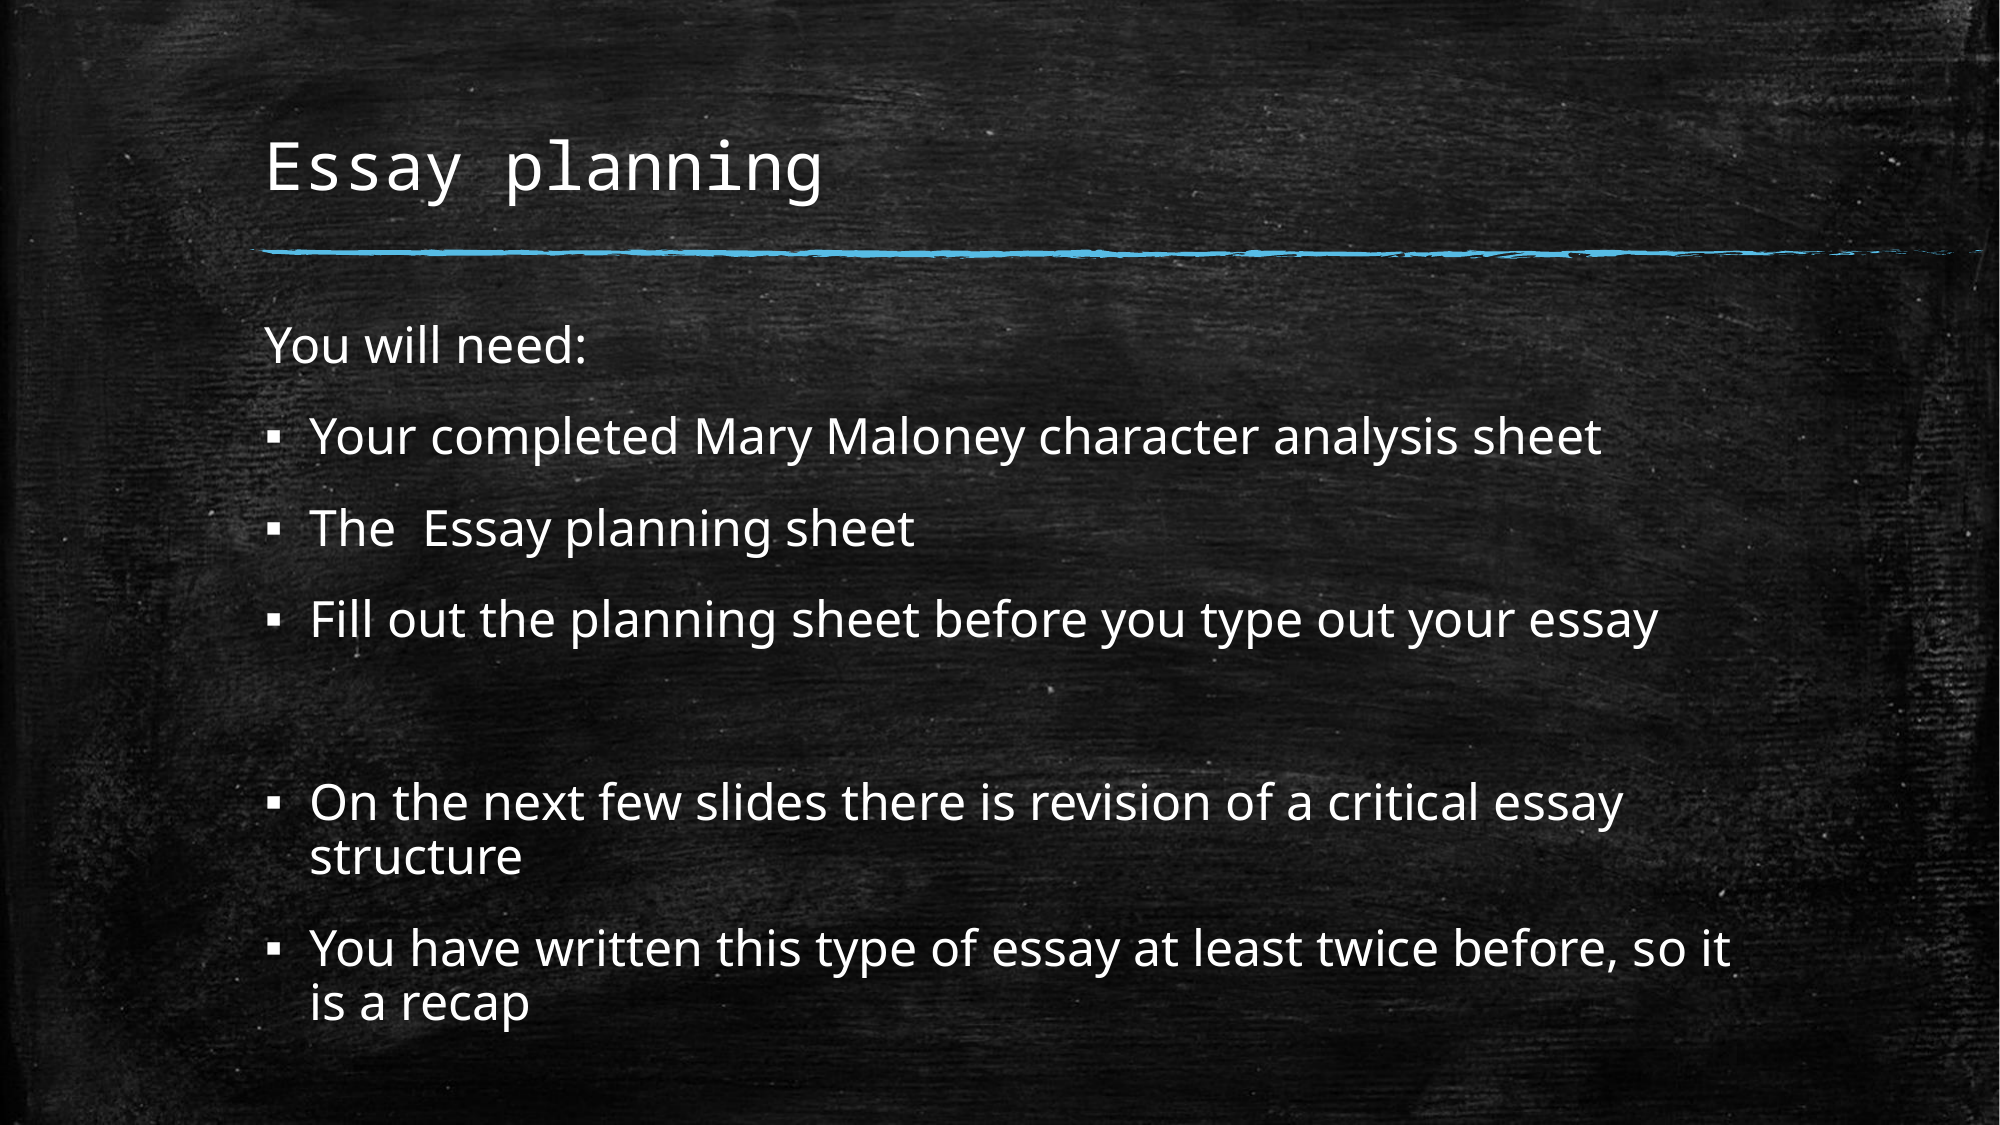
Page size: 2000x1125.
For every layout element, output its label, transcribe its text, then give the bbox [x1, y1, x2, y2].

picture [0, 0, 2000, 1125]
list You will need: Your completed Mary Maloney character analysis sheet The Essay planning sheet Fill out the planning sheet before you type out your essay On the next few slides there is revision of a critical essay structure You have written this type of essay at least twice before, so it is a recap [249, 312, 1750, 1013]
title Essay planning [249, 45, 1750, 213]
